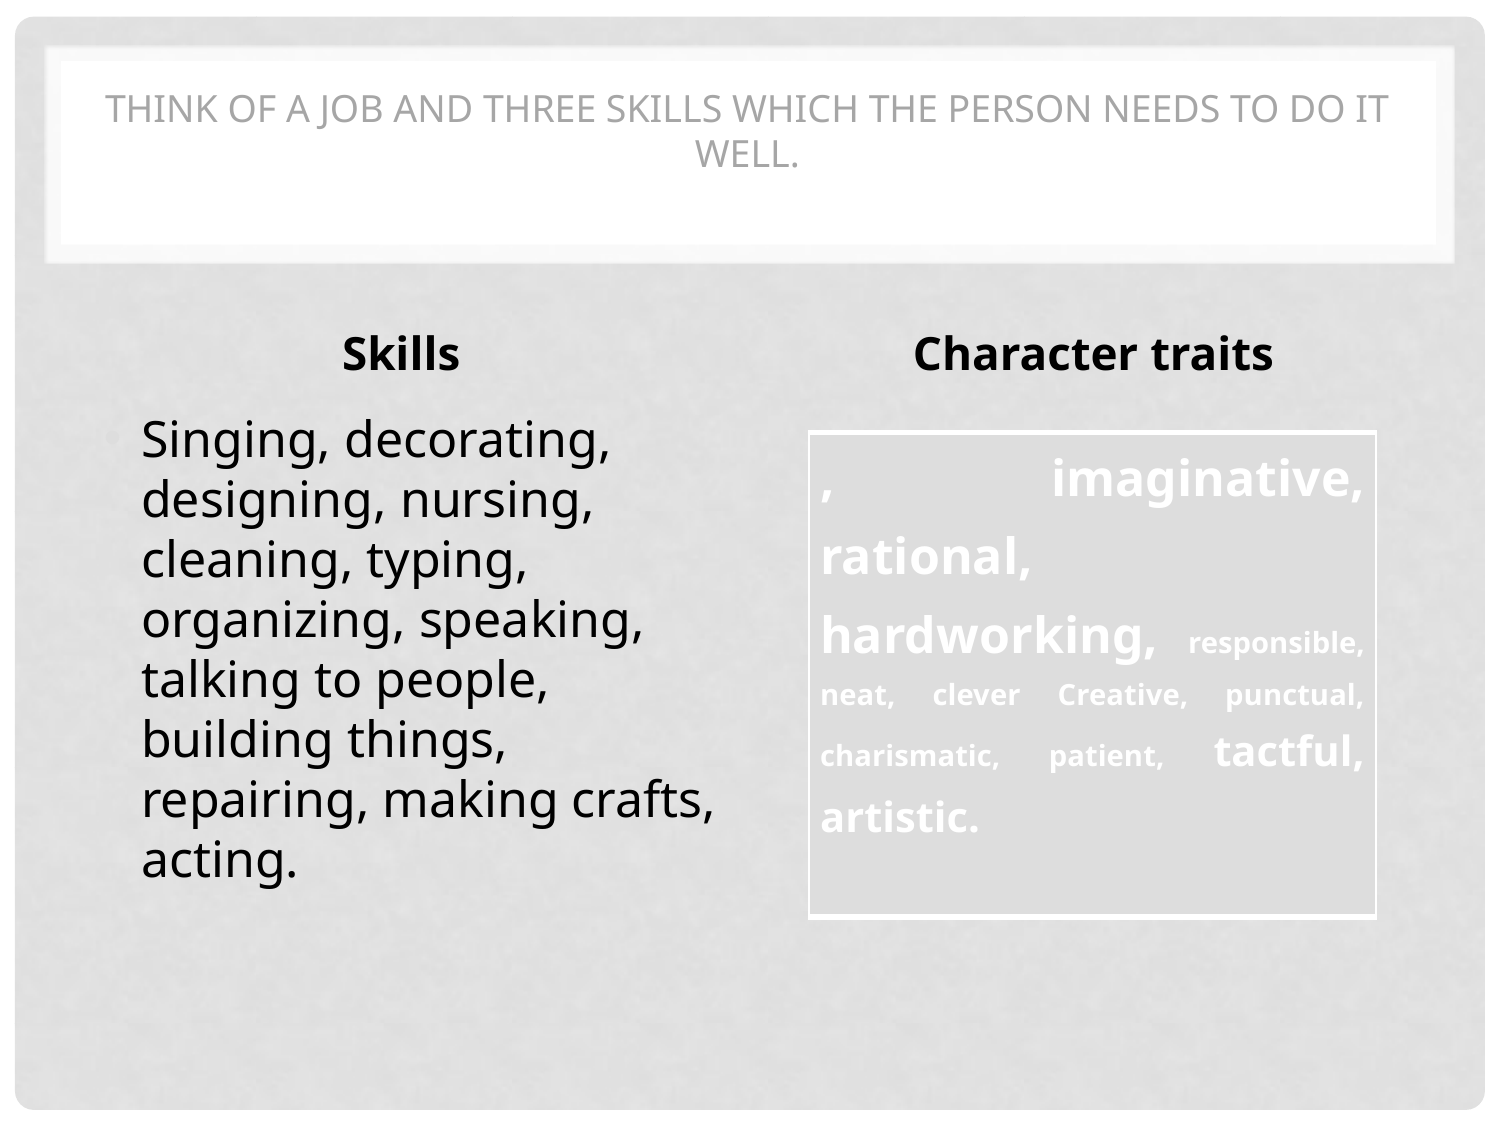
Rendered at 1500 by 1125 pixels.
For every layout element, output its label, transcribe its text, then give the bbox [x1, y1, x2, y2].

list Skills [69, 282, 733, 388]
list Singing, decorating, designing, nursing, cleaning, typing, organizing, speaking, talking to people, building things, repairing, making crafts, acting. [69, 399, 733, 1005]
table_header , imaginative, rational, hardworking, responsible, neat, clever Creative, punctual, charismatic, patient, tactful, artistic. [810, 435, 1375, 914]
title Think of a job and three skills which the person needs to do it well. [69, 66, 1425, 238]
list Character traits [761, 282, 1425, 388]
